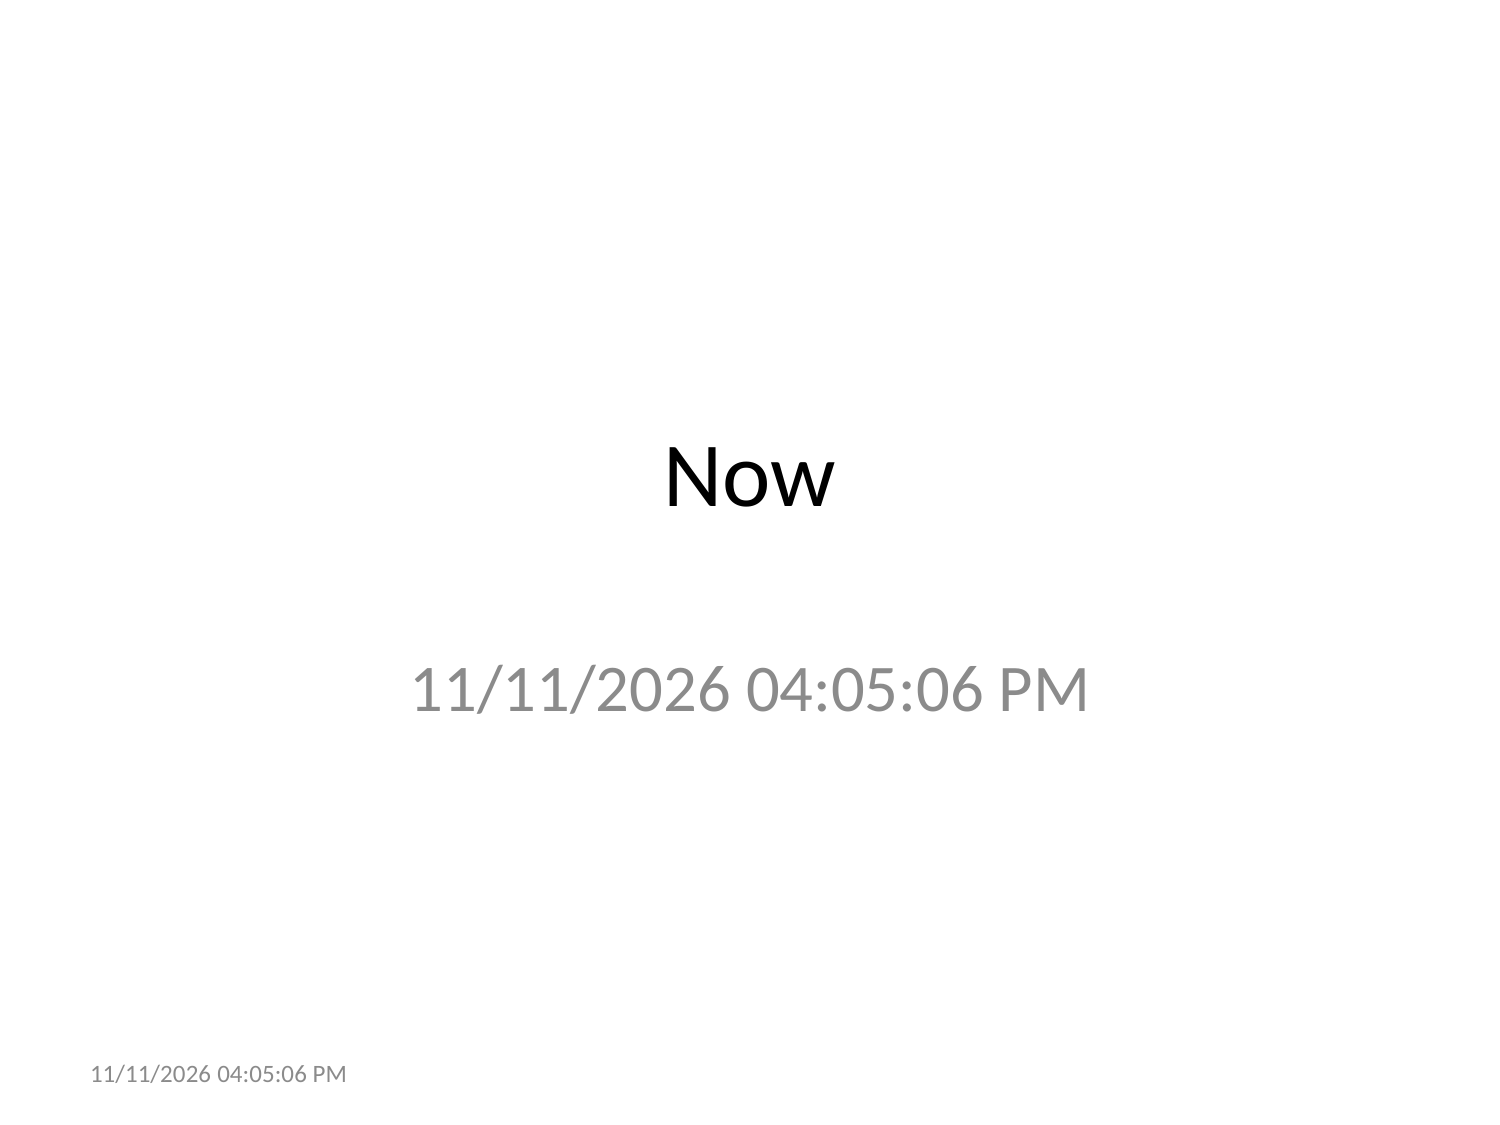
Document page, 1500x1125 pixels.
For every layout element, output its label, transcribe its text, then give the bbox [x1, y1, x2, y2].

title Now [112, 349, 1388, 591]
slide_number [75, 1042, 425, 1103]
subtitle 2011-12-19 10:20:04 AM [225, 637, 1275, 925]
